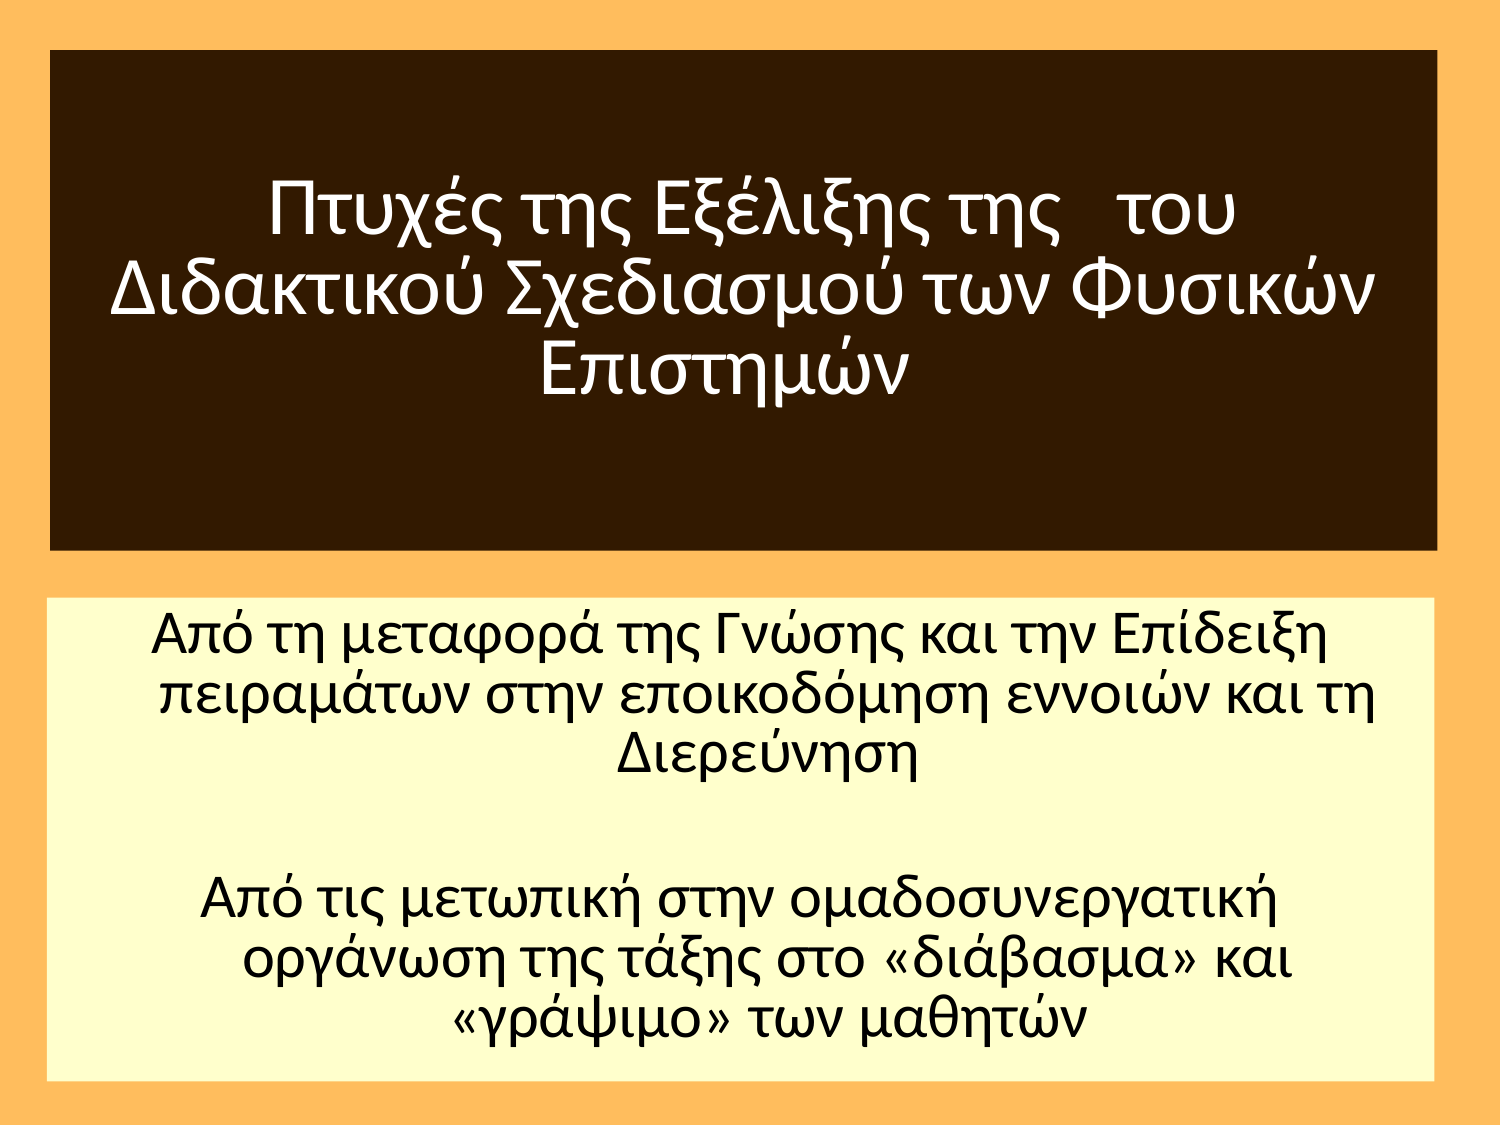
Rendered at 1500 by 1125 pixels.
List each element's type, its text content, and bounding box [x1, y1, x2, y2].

list Από τη μεταφορά της Γνώσης και την Επίδειξη πειραμάτων στην εποικοδόμηση εννοιών και τη Διερεύνηση Από τις μετωπική στην ομαδοσυνεργατική οργάνωση της τάξης στο «διάβασμα» και «γράψιμο» των μαθητών [46, 597, 1435, 1082]
title Πτυχές της Εξέλιξης της του Διδακτικού Σχεδιασμού των Φυσικών Επιστημών [50, 50, 1438, 551]
